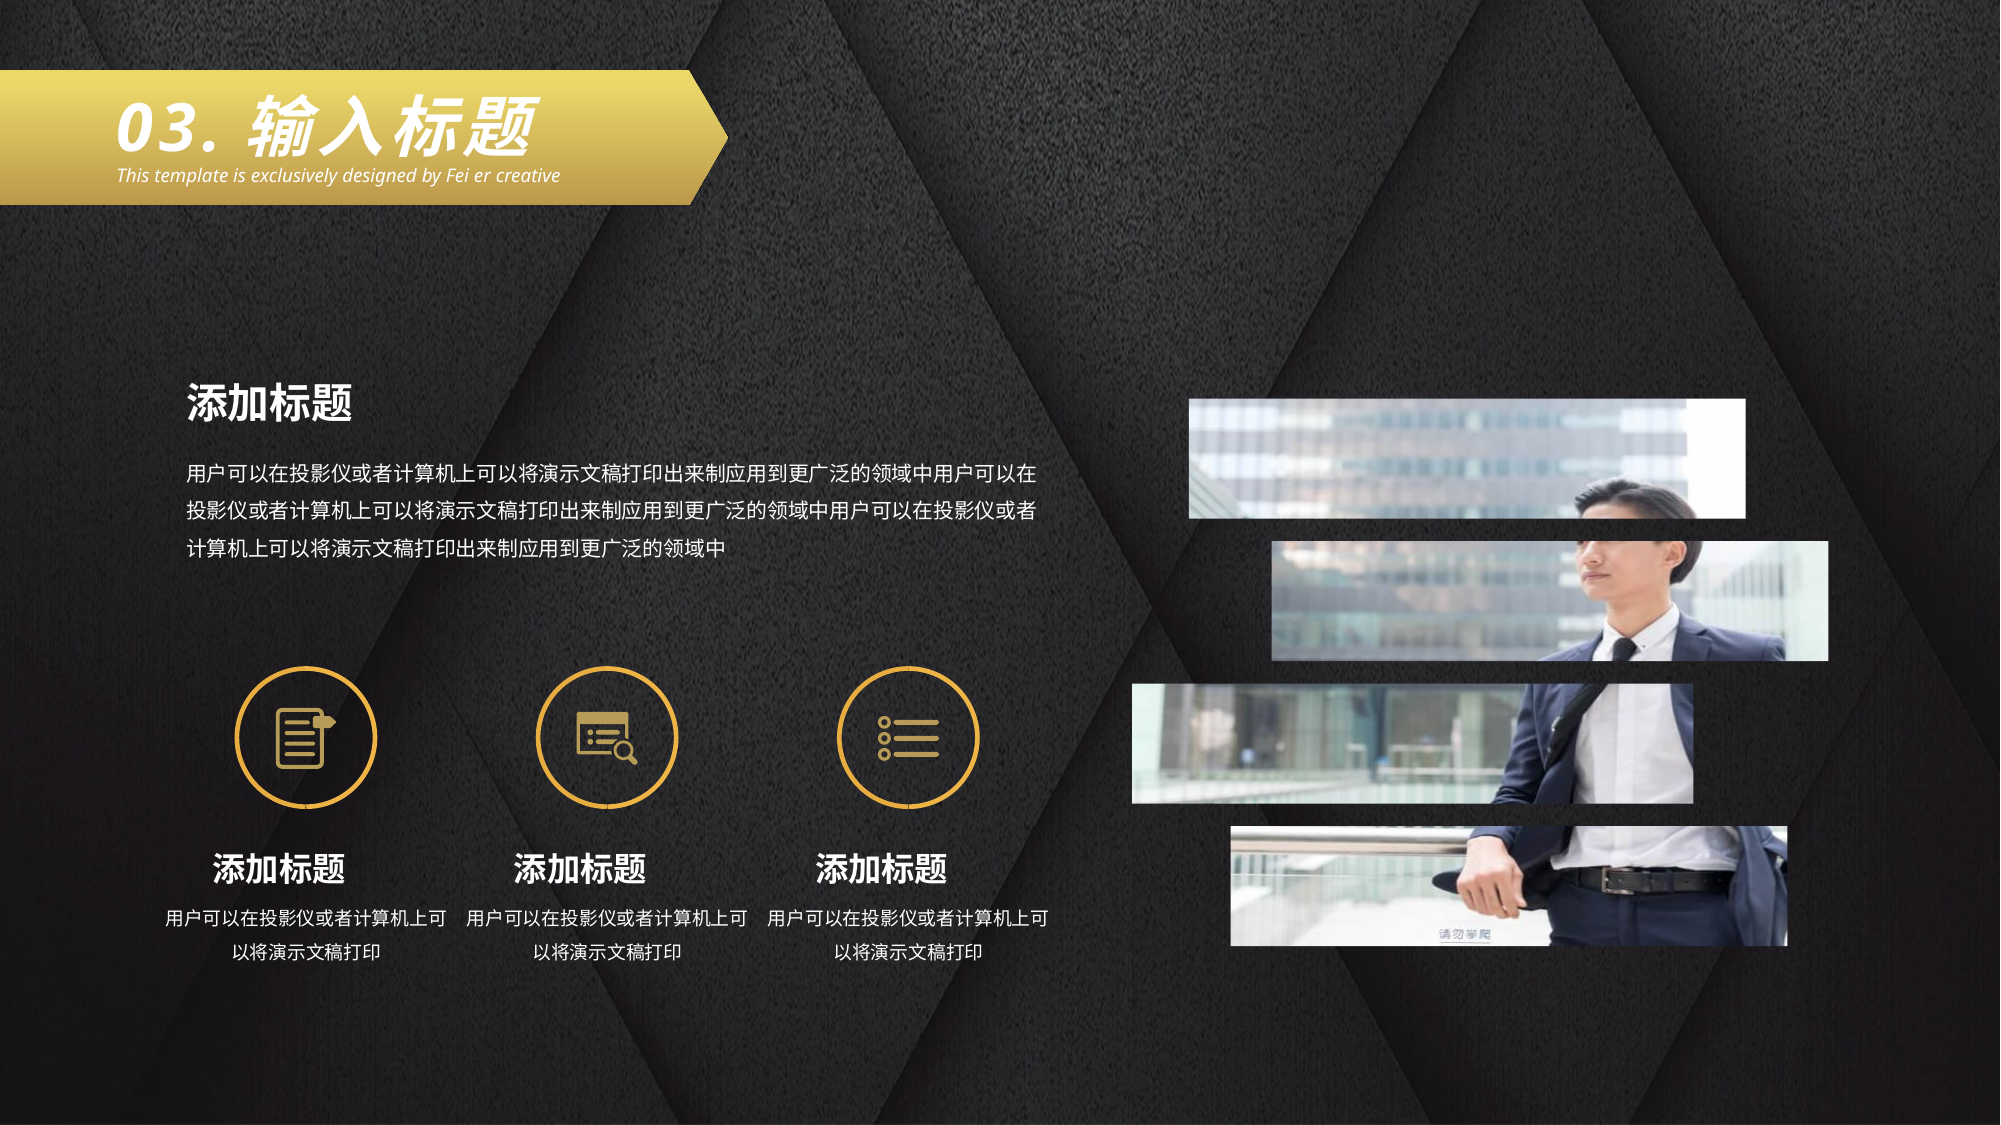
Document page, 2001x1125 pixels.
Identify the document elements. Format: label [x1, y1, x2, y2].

text_box [1188, 398, 1747, 520]
text_box [1271, 540, 1829, 662]
text_box [0, 69, 728, 206]
text_box [1230, 825, 1788, 947]
text_box [1131, 683, 1694, 805]
text_box [171, 369, 1067, 645]
picture [0, 0, 2000, 1125]
text_box [147, 668, 1067, 968]
